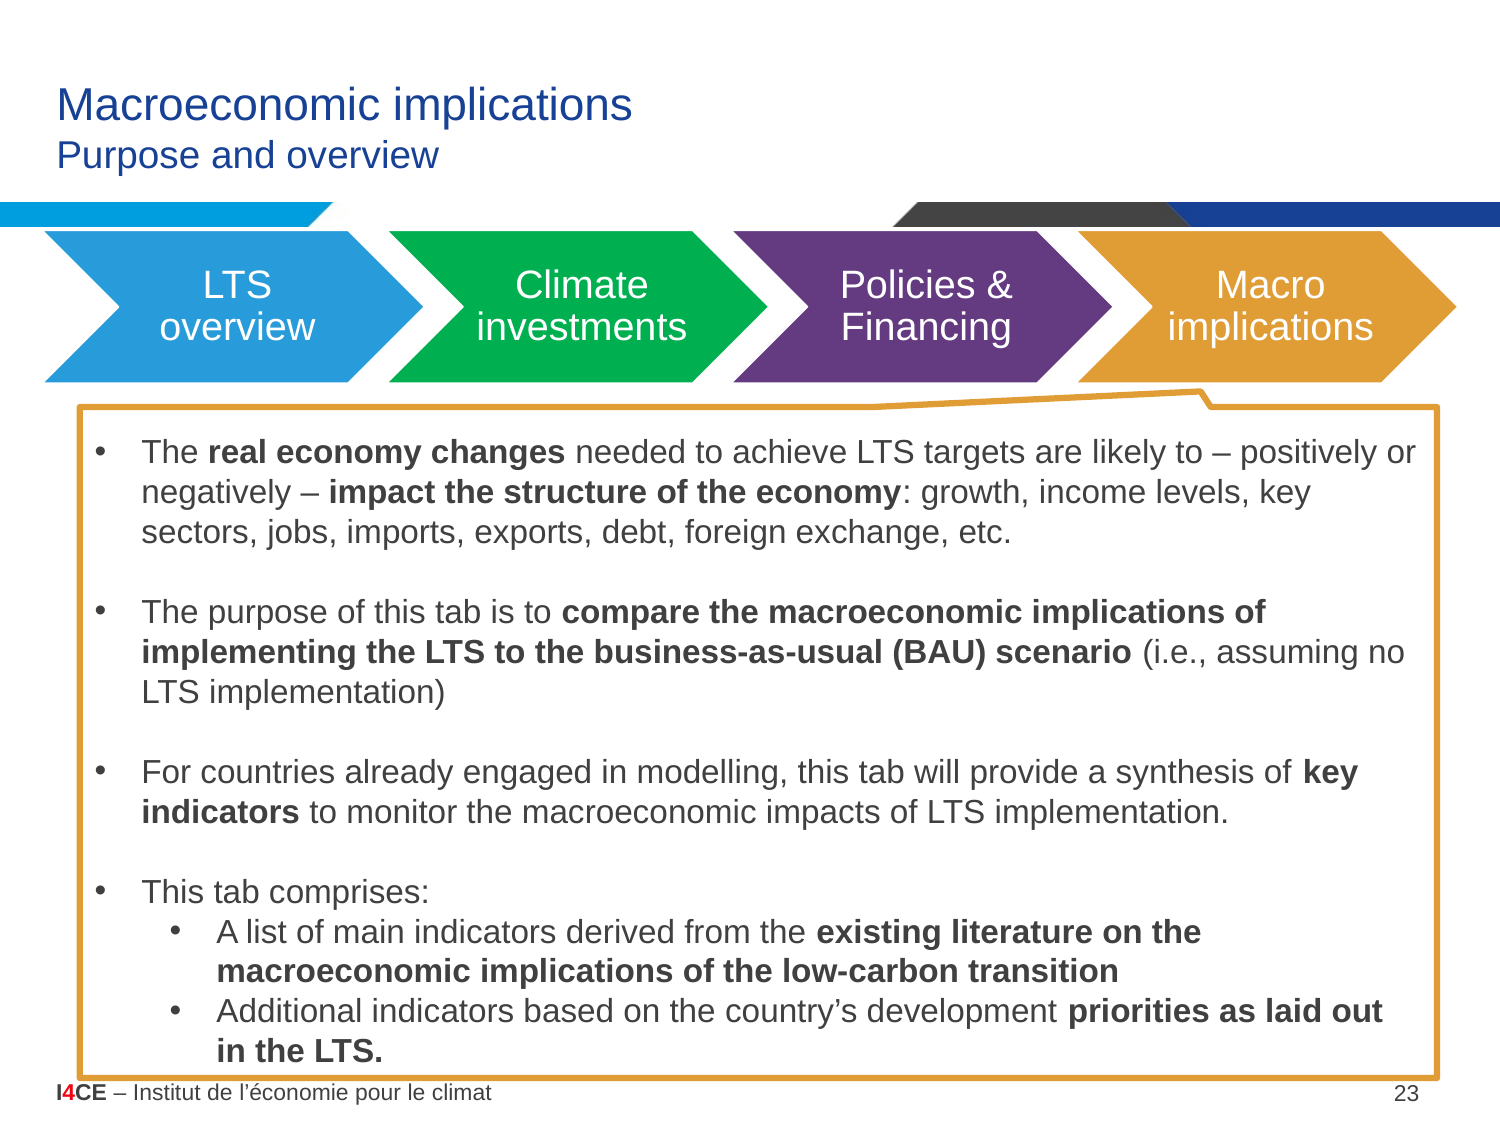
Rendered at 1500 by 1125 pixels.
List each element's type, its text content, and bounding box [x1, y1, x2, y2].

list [41, 226, 1459, 388]
title Macroeconomic implications Purpose and overview [41, 66, 1459, 185]
picture [310, 202, 1500, 227]
text_box The real economy changes needed to achieve LTS targets are likely to – positively or negatively – impact the structure of the economy: growth, income levels, key sectors, jobs, imports, exports, debt, foreign exchange, etc. The purpose of this tab is to compare the macroeconomic implications of implementing the LTS to the business-as-usual (BAU) scenario (i.e., assuming no LTS implementation) For countries already engaged in modelling, this tab will provide a synthesis of key indicators to monitor the macroeconomic impacts of LTS implementation. This tab comprises: A list of main indicators derived from the existing literature on the macroeconomic implications of the low-carbon transition Additional indicators based on the country’s development priorities as laid out in the LTS. [78, 390, 1438, 1079]
